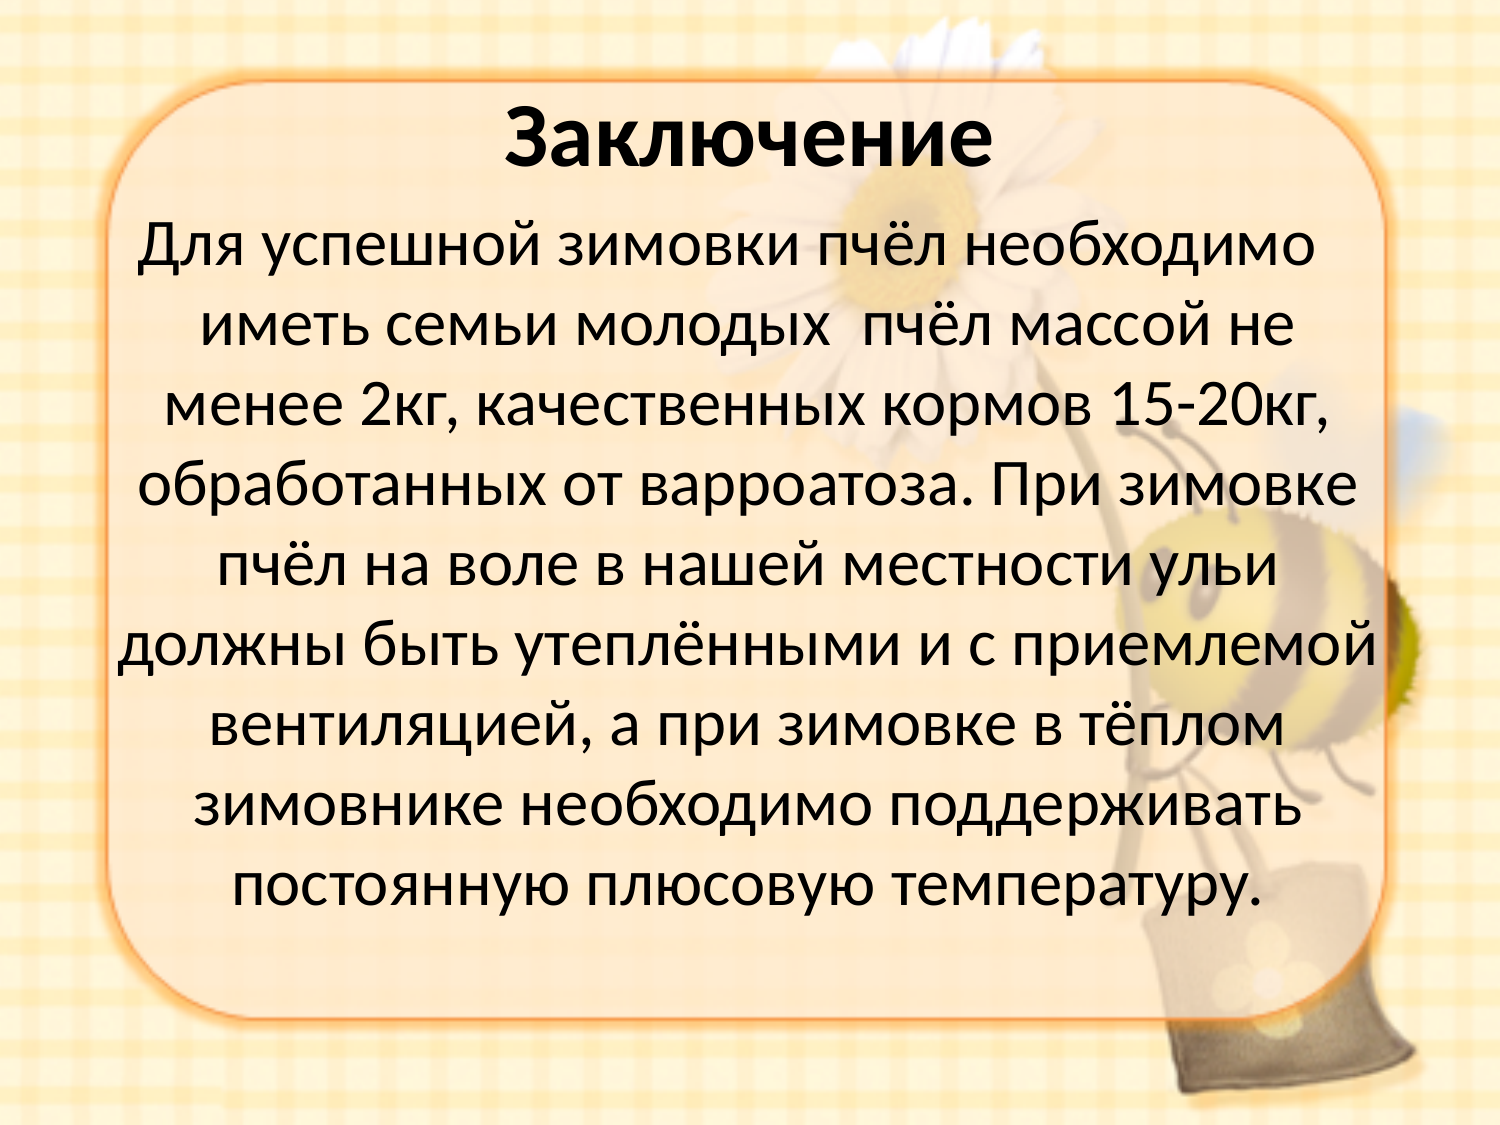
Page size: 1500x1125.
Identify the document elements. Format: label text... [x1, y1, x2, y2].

title Заключение [75, 137, 1425, 233]
list Для успешной зимовки пчёл необходимо иметь семьи молодых пчёл массой не менее 2кг, качественных кормов 15-20кг, обработанных от варроатоза. При зимовке пчёл на воле в нашей местности ульи должны быть утеплёнными и с приемлемой вентиляцией, а при зимовке в тёплом зимовнике необходимо поддерживать постоянную плюсовую температуру. [45, 191, 1396, 934]
picture [0, 0, 1500, 1125]
